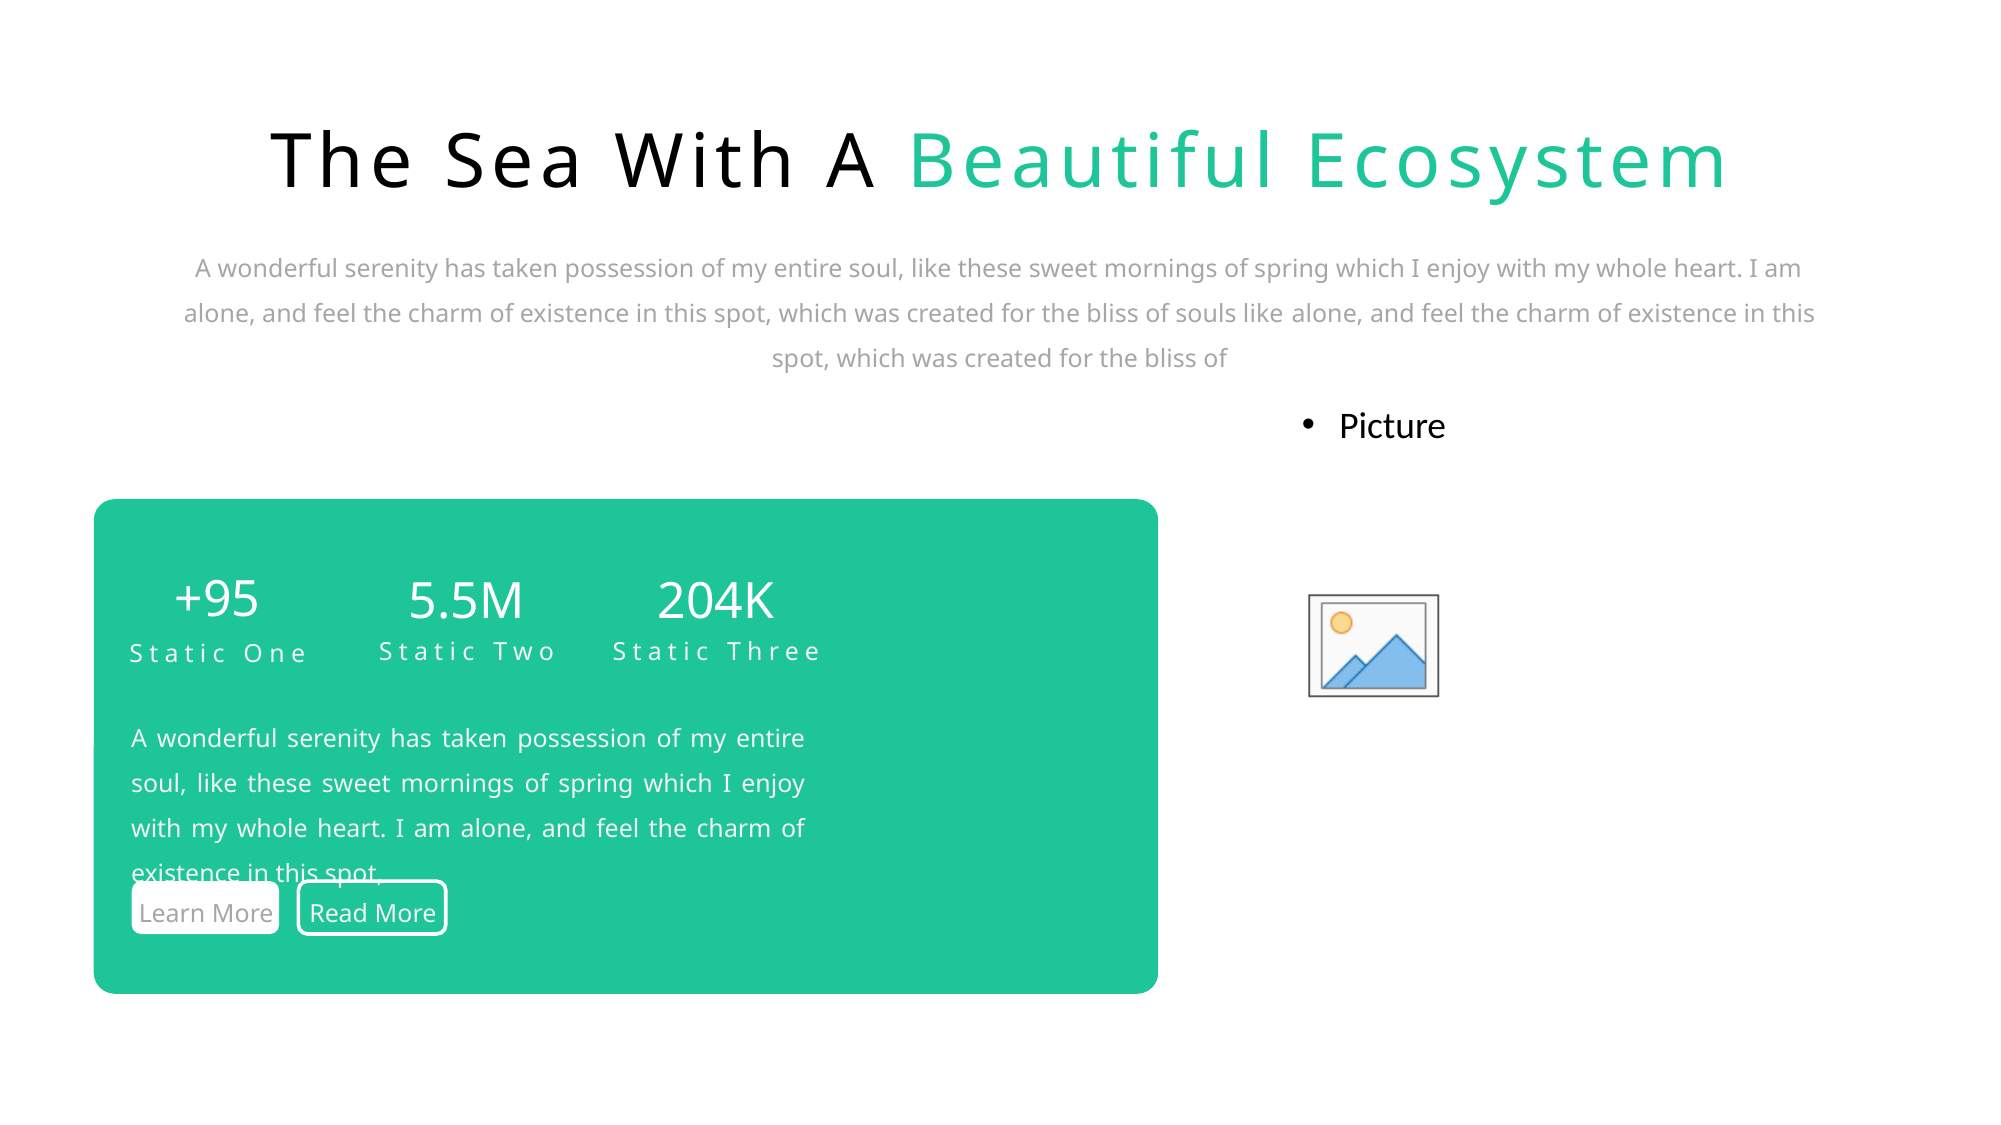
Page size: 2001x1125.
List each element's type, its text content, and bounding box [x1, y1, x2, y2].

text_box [115, 558, 831, 934]
text_box [92, 498, 1160, 995]
text_box The Sea With A Beautiful Ecosystem [146, 104, 1853, 210]
picture [841, 398, 1907, 893]
text_box A wonderful serenity has taken possession of my entire soul, like these sweet mornings of spring which I enjoy with my whole heart. I am alone, and feel the charm of existence in this spot, which was created for the bliss of souls like alone, and feel the charm of existence in this spot, which was created for the bliss of [144, 230, 1856, 380]
